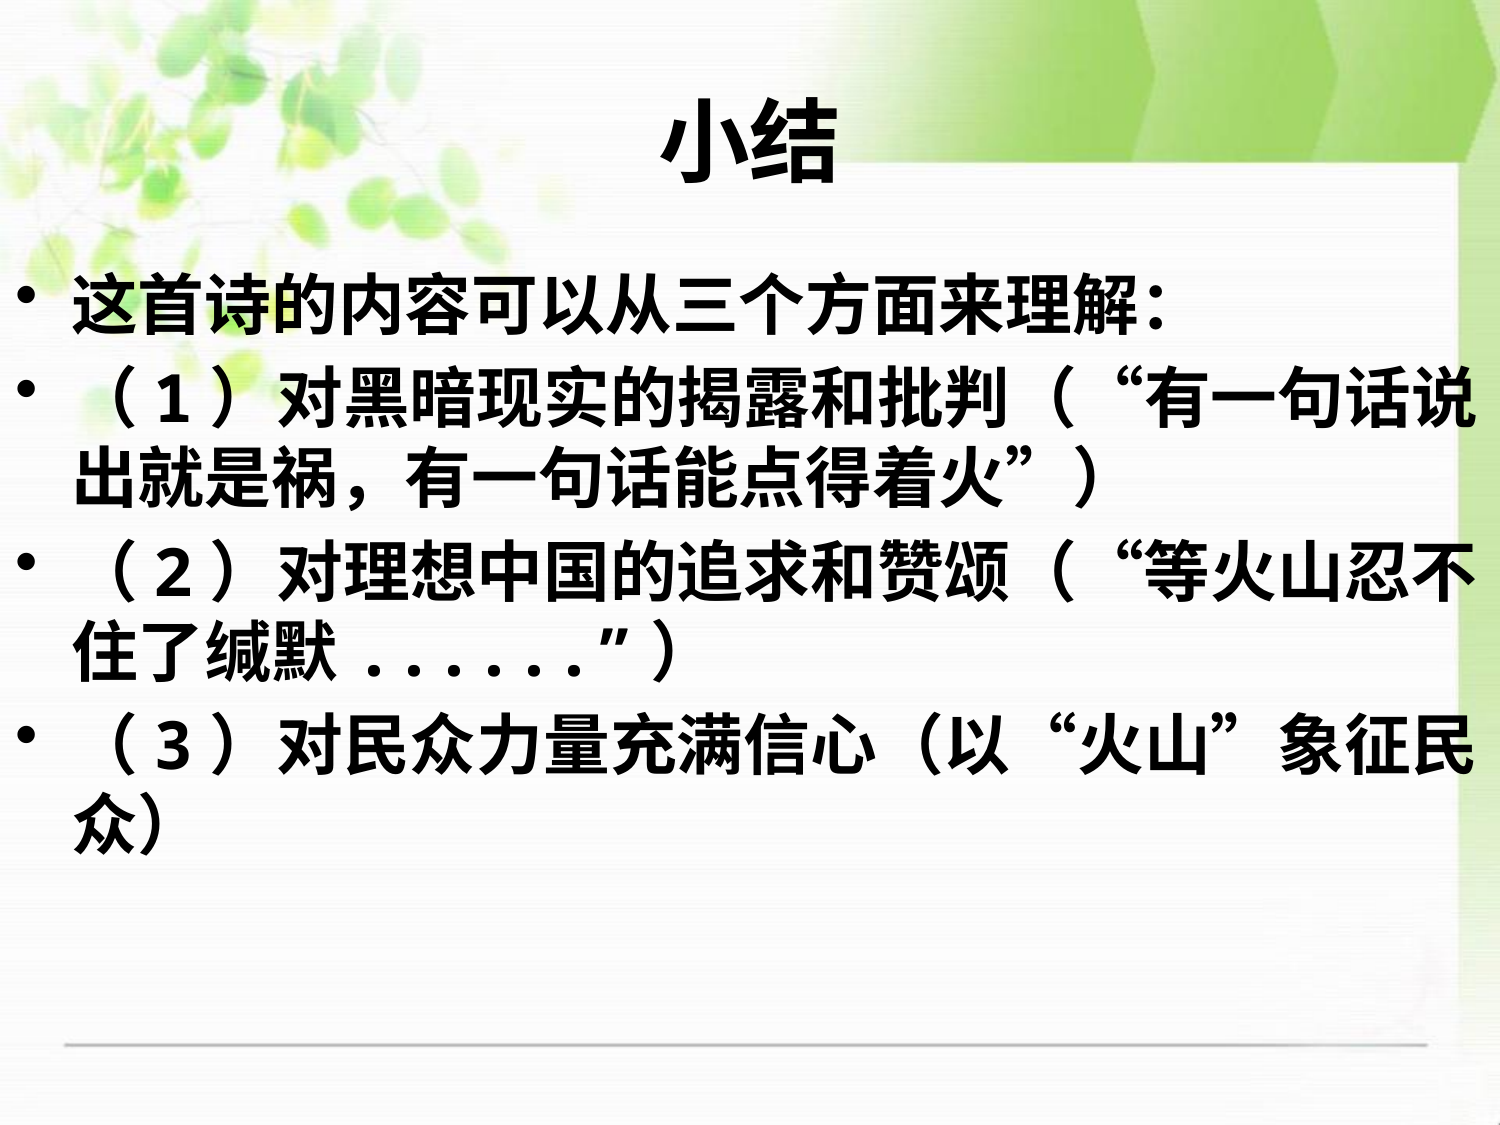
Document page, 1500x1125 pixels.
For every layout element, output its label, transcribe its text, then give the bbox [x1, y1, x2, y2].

list 这首诗的内容可以从三个方面来理解： （1）对黑暗现实的揭露和批判（“有一句话说出就是祸，有一句话能点得着火”） （2）对理想中国的追求和赞颂（“等火山忍不住了缄默......”） （3）对民众力量充满信心（以“火山”象征民众） [0, 255, 1500, 917]
title 小结 [75, 45, 1425, 233]
picture [0, 0, 1500, 255]
picture [0, 917, 1500, 1125]
